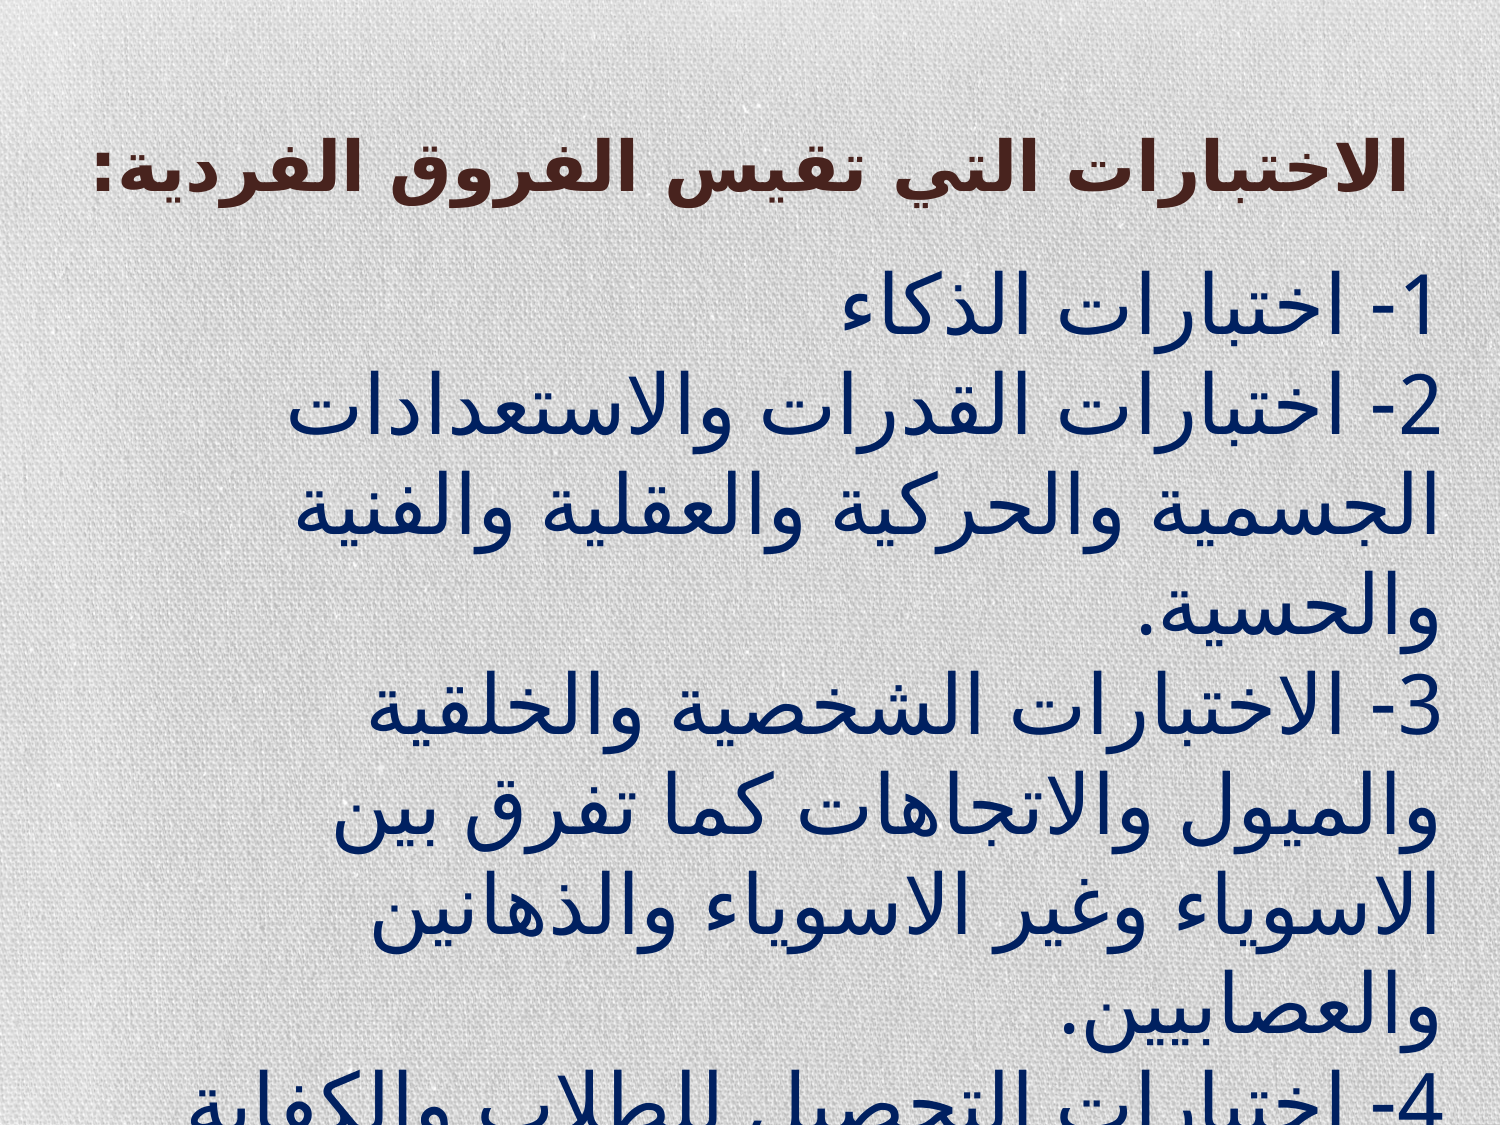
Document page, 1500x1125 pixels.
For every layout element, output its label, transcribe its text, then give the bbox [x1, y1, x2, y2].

text_box 1- اختبارات الذكاء 2- اختبارات القدرات والاستعدادات الجسمية والحركية والعقلية والفنية والحسية. 3- الاختبارات الشخصية والخلقية والميول والاتجاهات كما تفرق بين الاسوياء وغير الاسوياء والذهانين والعصابيين. 4- اختبارات التحصيل للطلاب والكفاية المهنية للموظفين والعمال. [76, 243, 1459, 1125]
title الاختبارات التي تقيس الفروق الفردية: [45, 37, 1455, 213]
